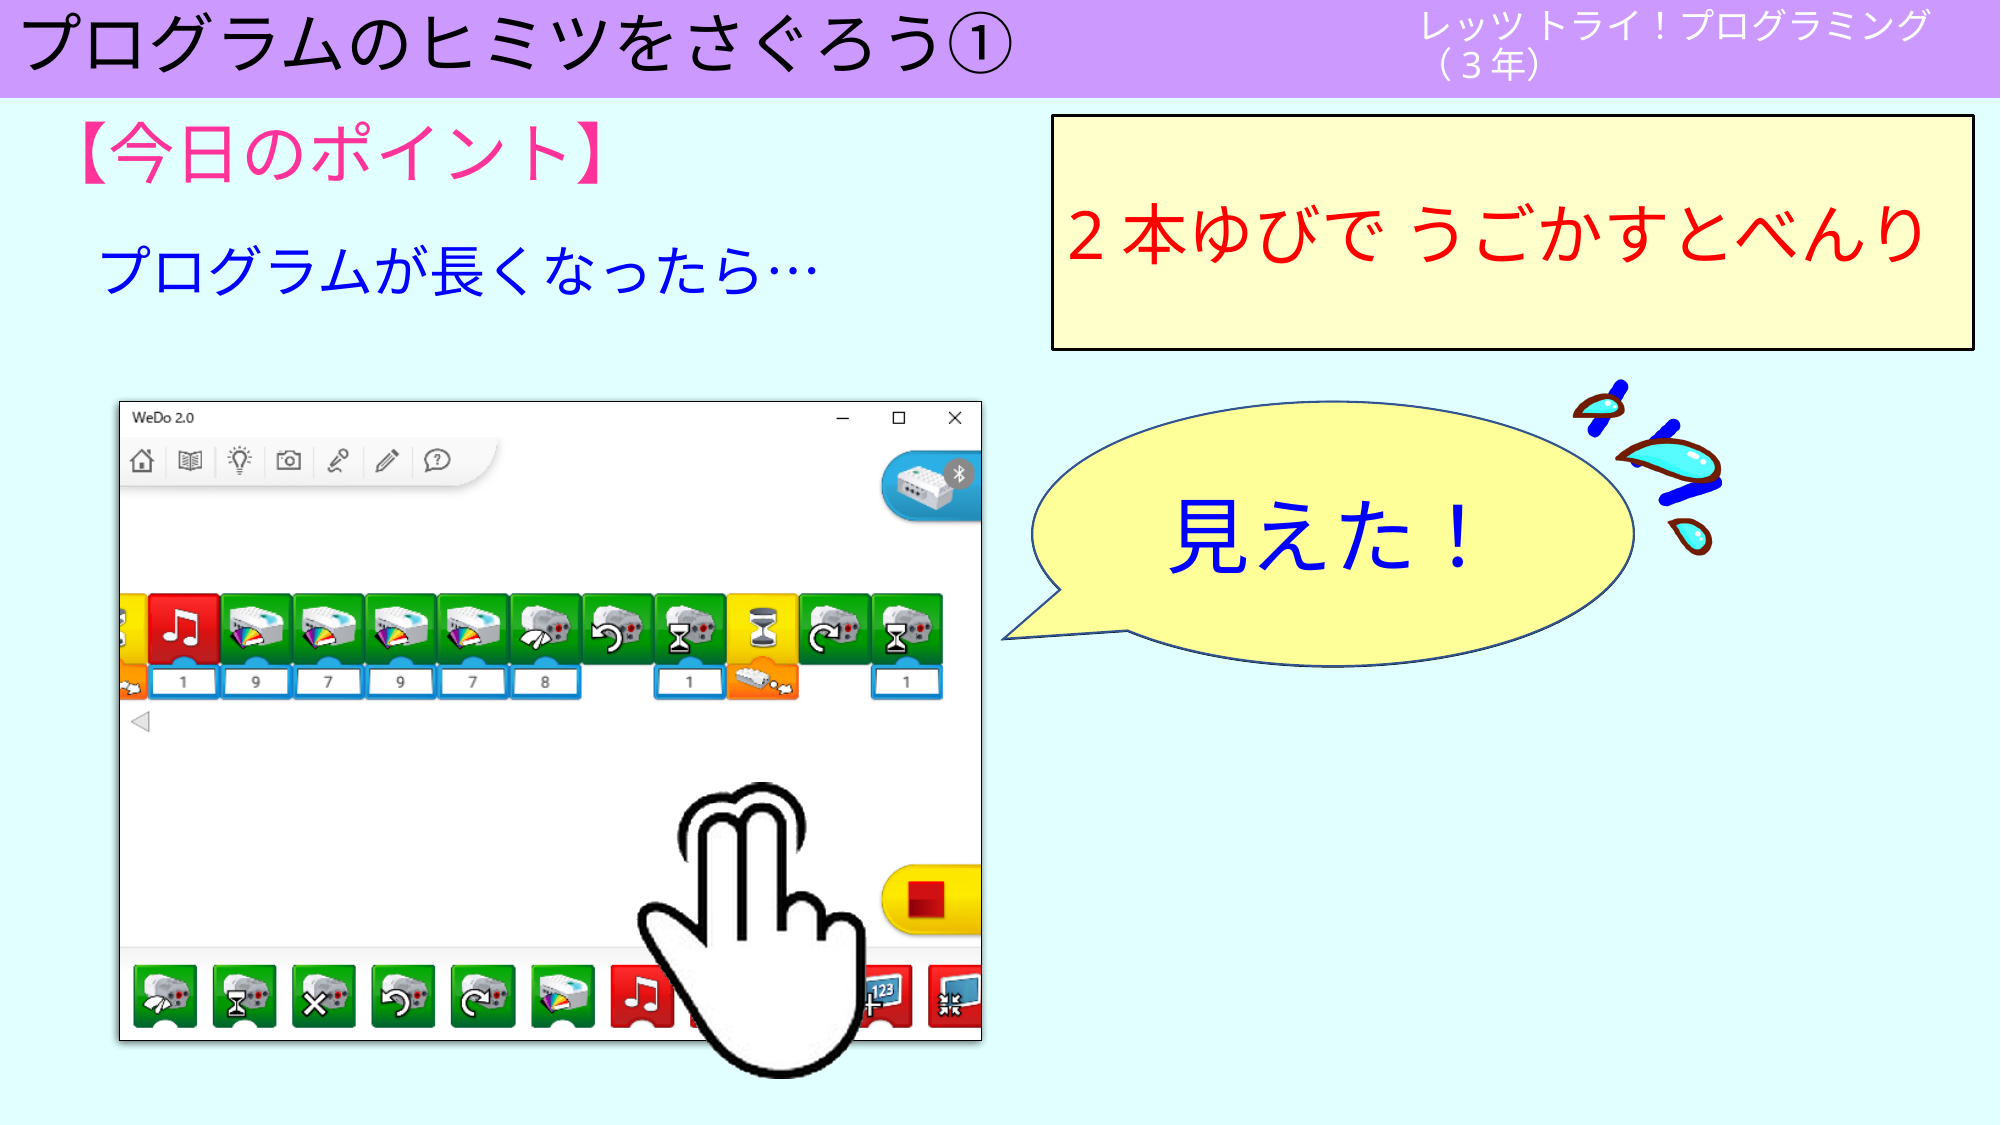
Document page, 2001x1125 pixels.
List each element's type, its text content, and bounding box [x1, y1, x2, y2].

text_box 見えた！ [1000, 400, 1623, 668]
text_box プログラムのヒミツをさぐろう① [0, 0, 1285, 95]
picture [1522, 363, 1761, 571]
text_box 2本ゆびで うごかすとべんり [1052, 115, 1974, 350]
text_box 【今日のポイント】 [26, 113, 662, 211]
text_box プログラムが長くなったら… [80, 216, 962, 334]
picture [119, 401, 982, 1079]
